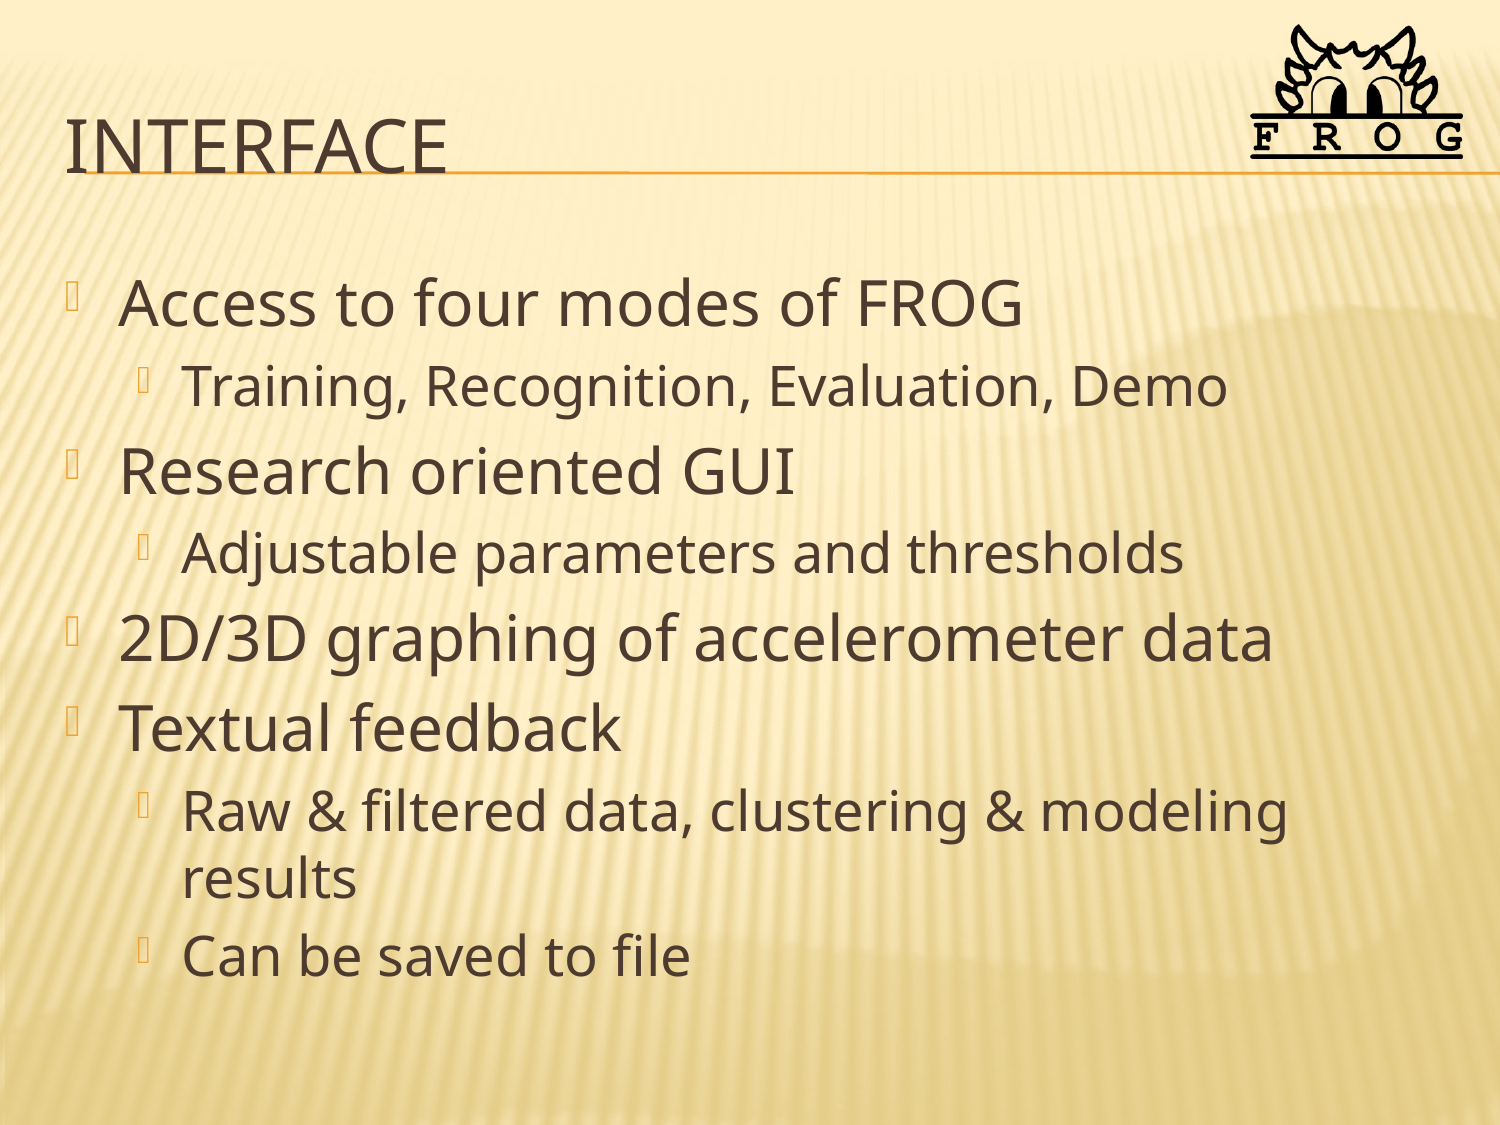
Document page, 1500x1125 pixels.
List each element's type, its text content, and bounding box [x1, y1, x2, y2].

title Interface [50, 75, 1475, 213]
list Access to four modes of FROG Training, Recognition, Evaluation, Demo Research oriented GUI Adjustable parameters and thresholds 2D/3D graphing of accelerometer data Textual feedback Raw & filtered data, clustering & modeling results Can be saved to file [50, 254, 1475, 998]
picture [1249, 24, 1463, 159]
